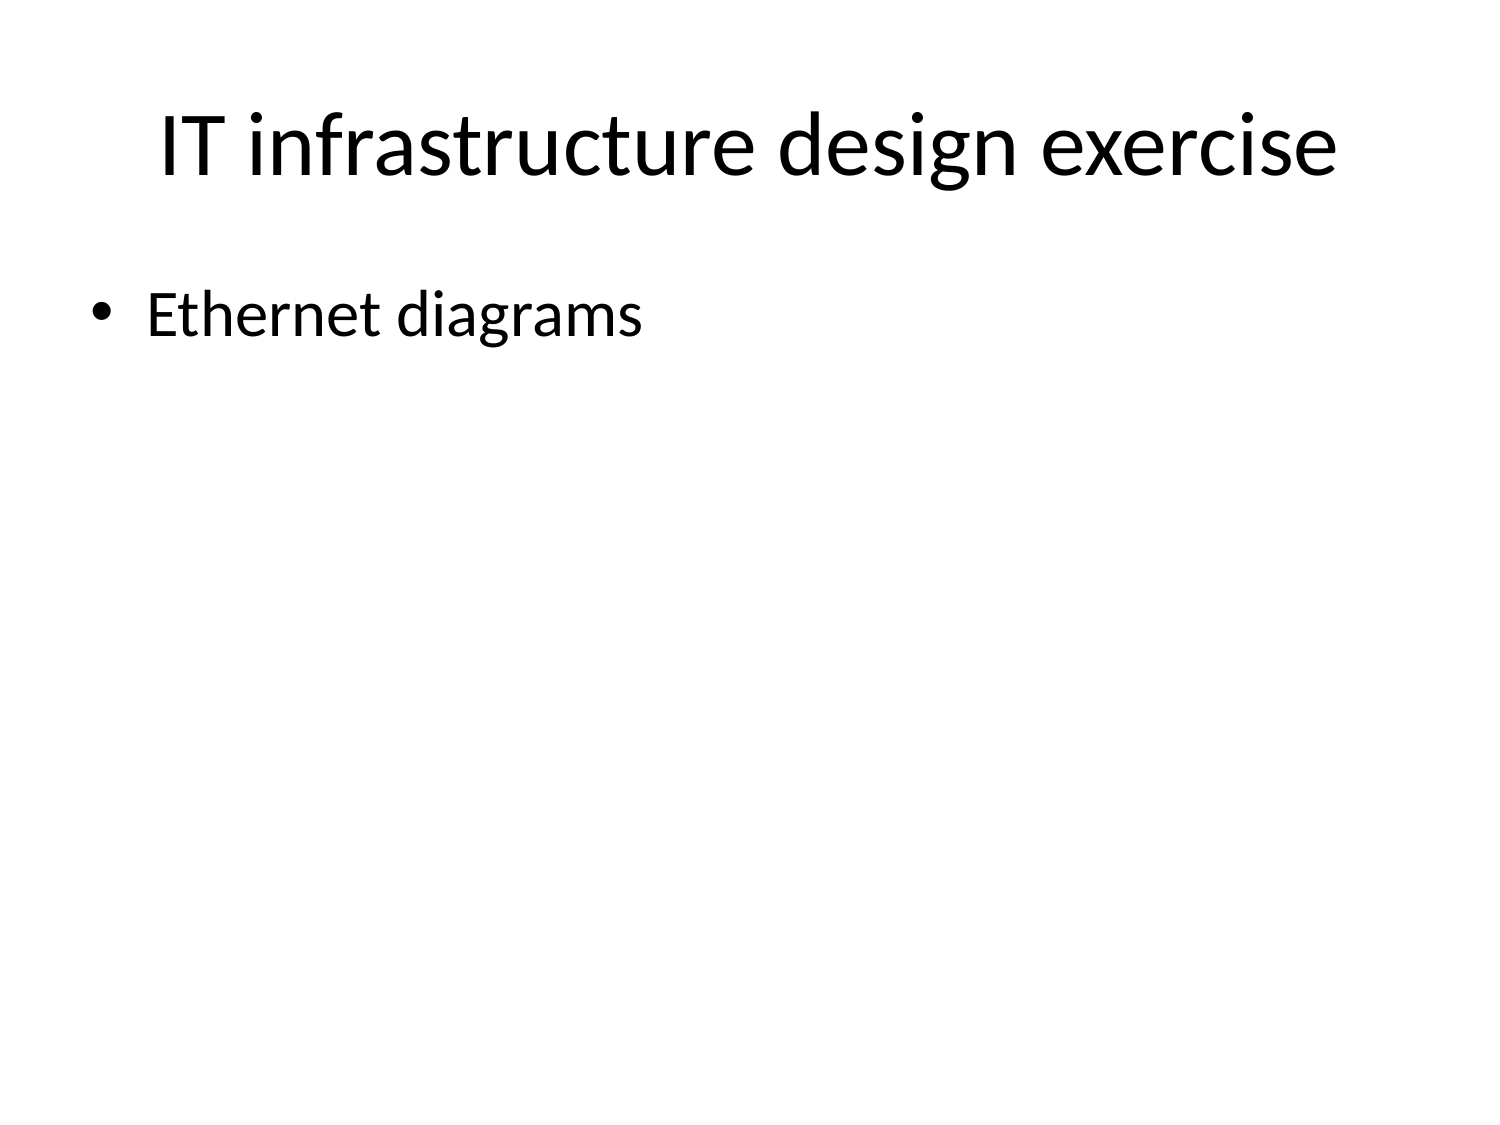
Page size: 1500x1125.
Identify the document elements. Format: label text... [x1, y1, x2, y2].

title IT infrastructure design exercise [74, 44, 1426, 233]
list Ethernet diagrams [74, 262, 1426, 1006]
